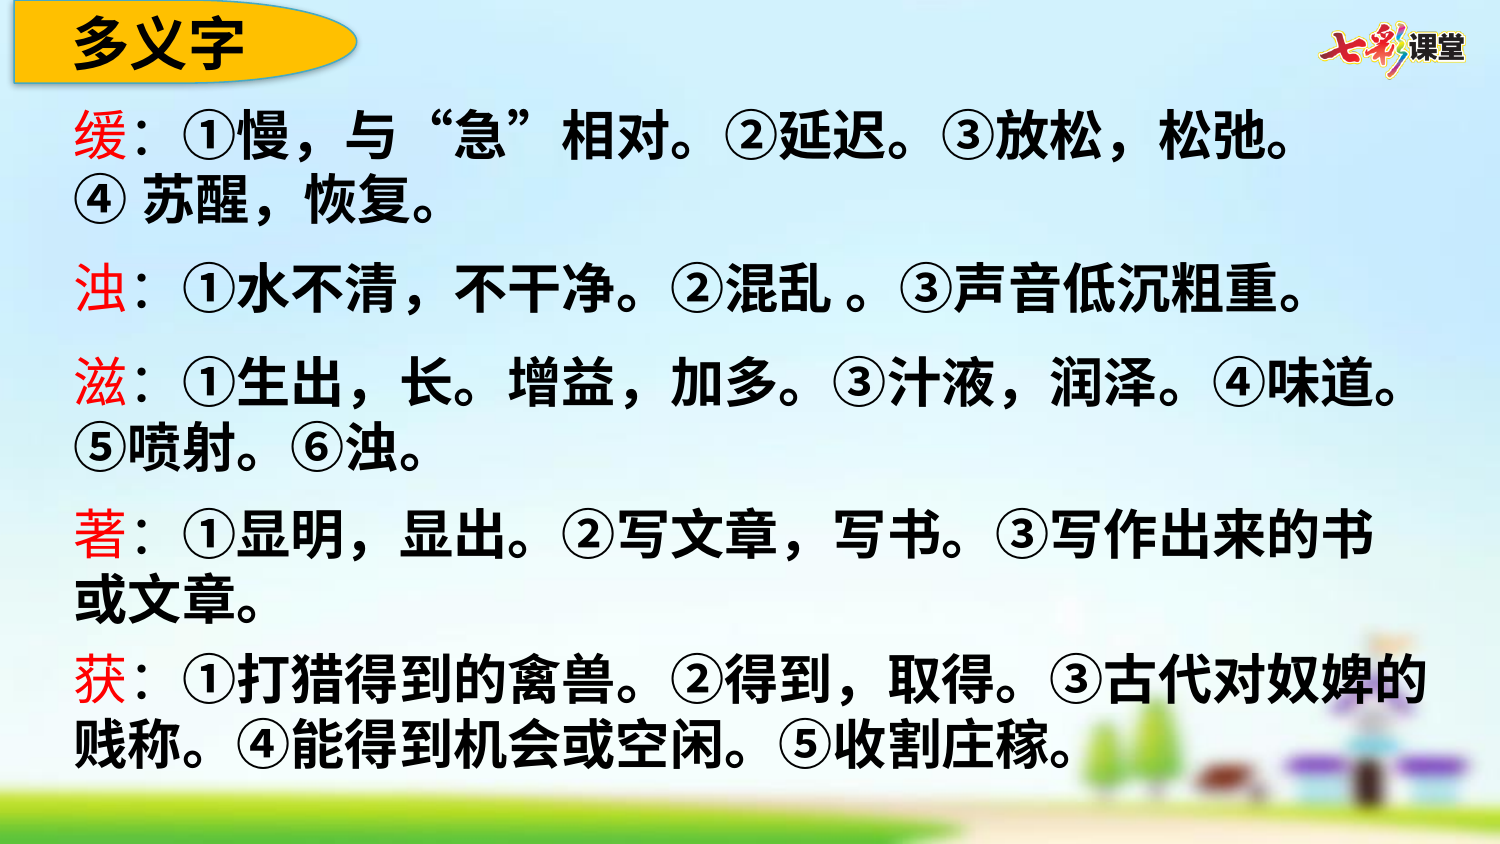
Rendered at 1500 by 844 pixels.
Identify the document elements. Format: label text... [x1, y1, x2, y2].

text_box 滋：①生出，长。增益，加多。③汁液，润泽。④味道。⑤喷射。⑥浊。 [59, 341, 1480, 486]
text_box 获：①打猎得到的禽兽。②得到，取得。③古代对奴婢的贱称。④能得到机会或空闲。⑤收割庄稼。 [59, 638, 1447, 783]
picture [0, 0, 1500, 844]
text_box 浊：①水不清，不干净。②混乱 。③声音低沉粗重。 [59, 247, 1500, 392]
text_box 著：①显明，显出。②写文章，写书。③写作出来的书或文章。 [59, 492, 1424, 638]
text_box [0, 0, 357, 84]
text_box 缓：①慢，与“急”相对。②延迟。③放松，松弛。 ④苏醒，恢复。 [59, 93, 1500, 239]
